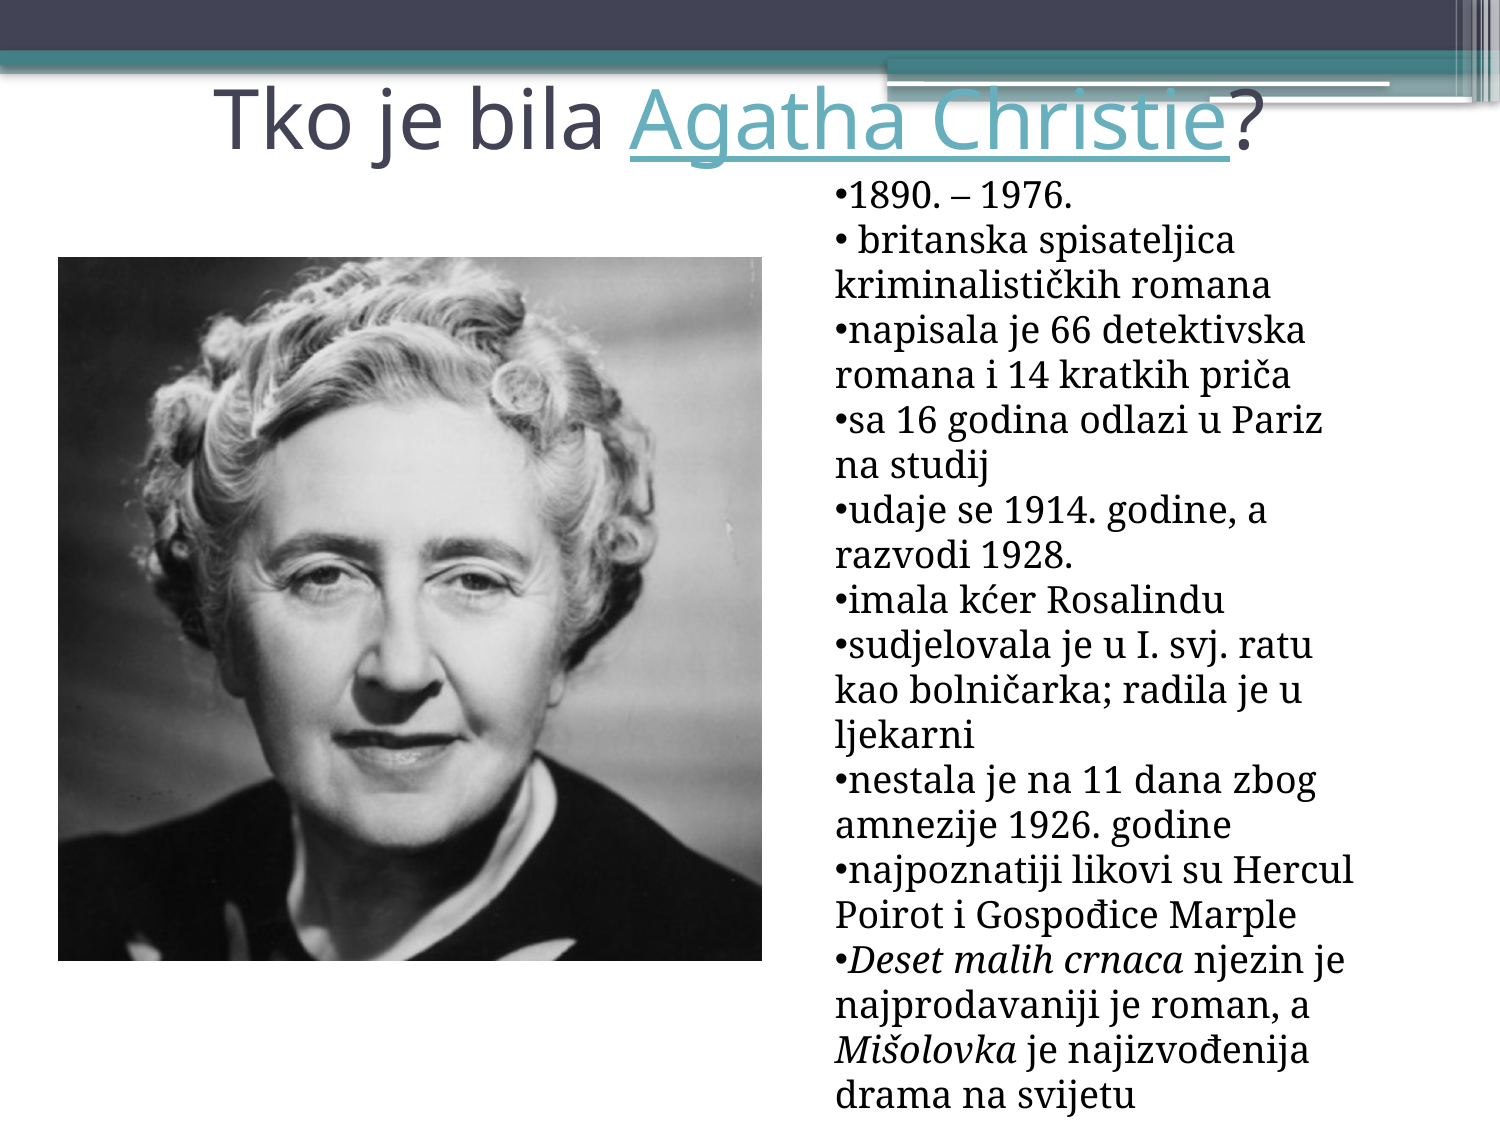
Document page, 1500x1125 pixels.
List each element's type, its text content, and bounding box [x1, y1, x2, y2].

picture [58, 257, 762, 962]
text_box 1890. – 1976. britanska spisateljica kriminalističkih romana napisala je 66 detektivska romana i 14 kratkih priča sa 16 godina odlazi u Pariz na studij udaje se 1914. godine, a razvodi 1928. imala kćer Rosalindu sudjelovala je u I. svj. ratu kao bolničarka; radila je u ljekarni nestala je na 11 dana zbog amnezije 1926. godine najpoznatiji likovi su Hercul Poirot i Gospođice Marple Deset malih crnaca njezin je najprodavaniji je roman, a Mišolovka je najizvođenija drama na svijetu [820, 163, 1372, 1124]
title Tko je bila Agatha Christie? [199, 35, 1301, 211]
